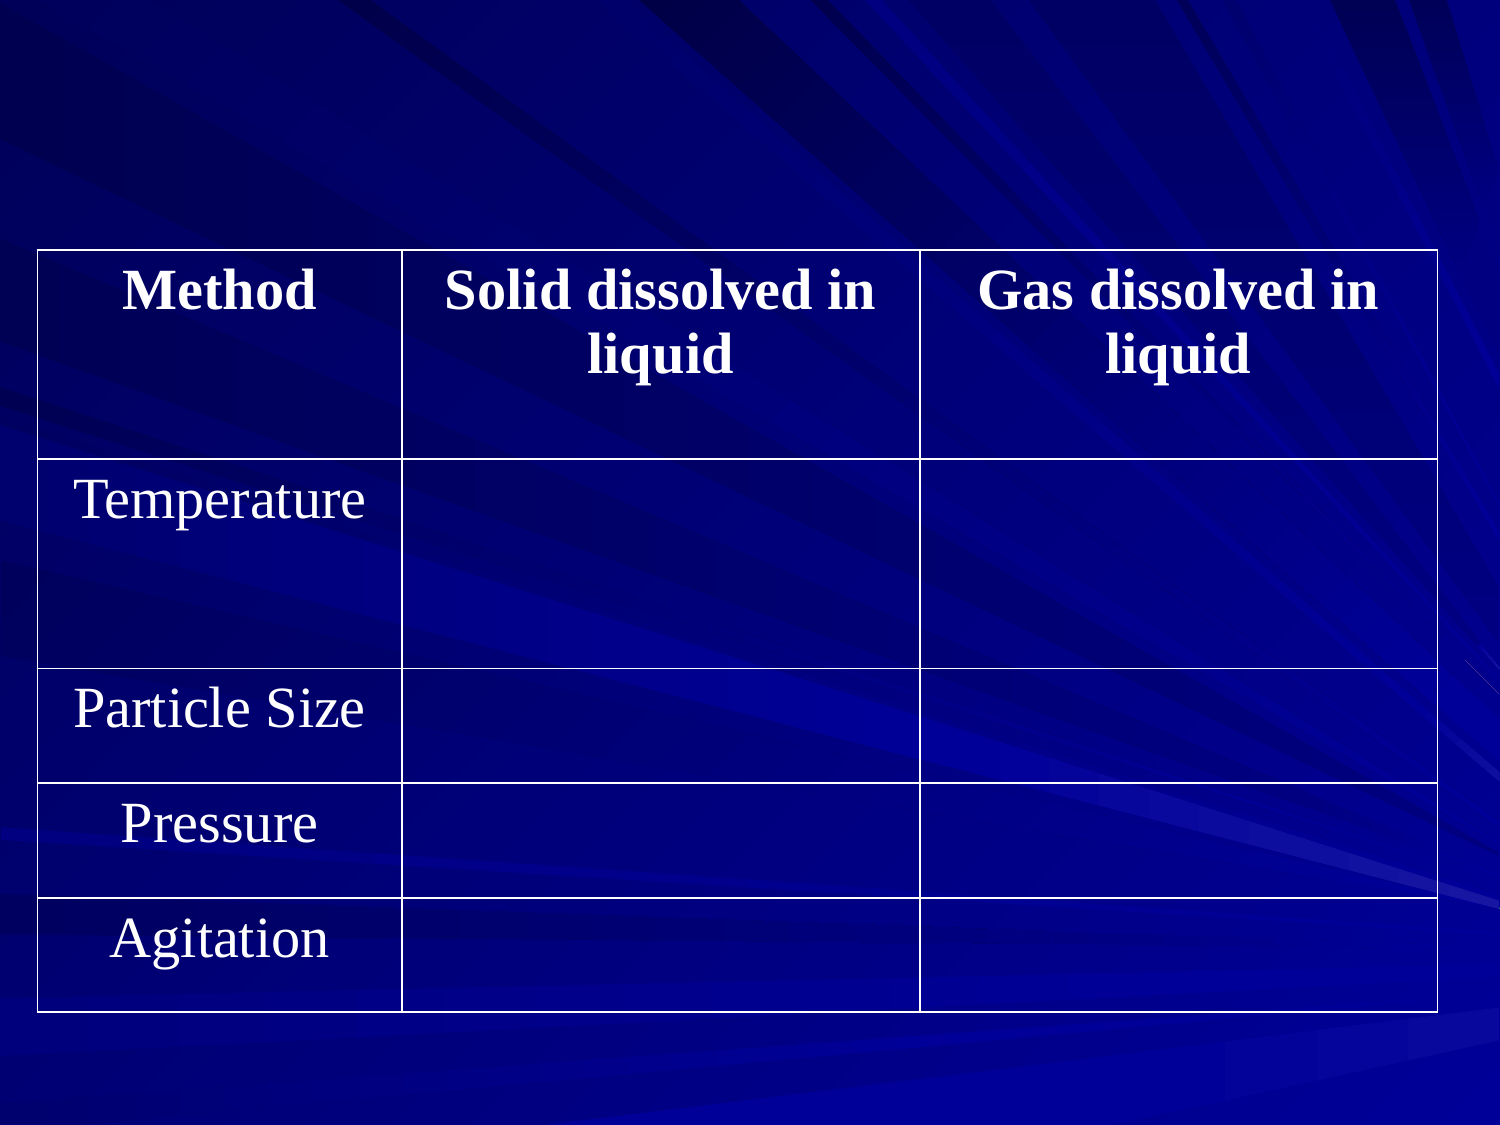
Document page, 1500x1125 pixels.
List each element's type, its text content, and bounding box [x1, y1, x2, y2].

table_header Method [38, 251, 401, 458]
table_header Gas dissolved in liquid [921, 251, 1437, 458]
table_cell [921, 460, 1437, 668]
table_cell [403, 460, 919, 668]
table_cell [403, 899, 919, 1011]
table_cell [921, 899, 1437, 1011]
table_cell [403, 784, 919, 897]
table_cell Agitation [38, 899, 401, 1011]
table_cell [403, 669, 919, 782]
table_cell [921, 784, 1437, 897]
table_cell Temperature [38, 460, 401, 668]
table_cell [921, 669, 1437, 782]
table_header Solid dissolved in liquid [403, 251, 919, 458]
table_cell Pressure [38, 784, 401, 897]
table_cell Particle Size [38, 669, 401, 782]
